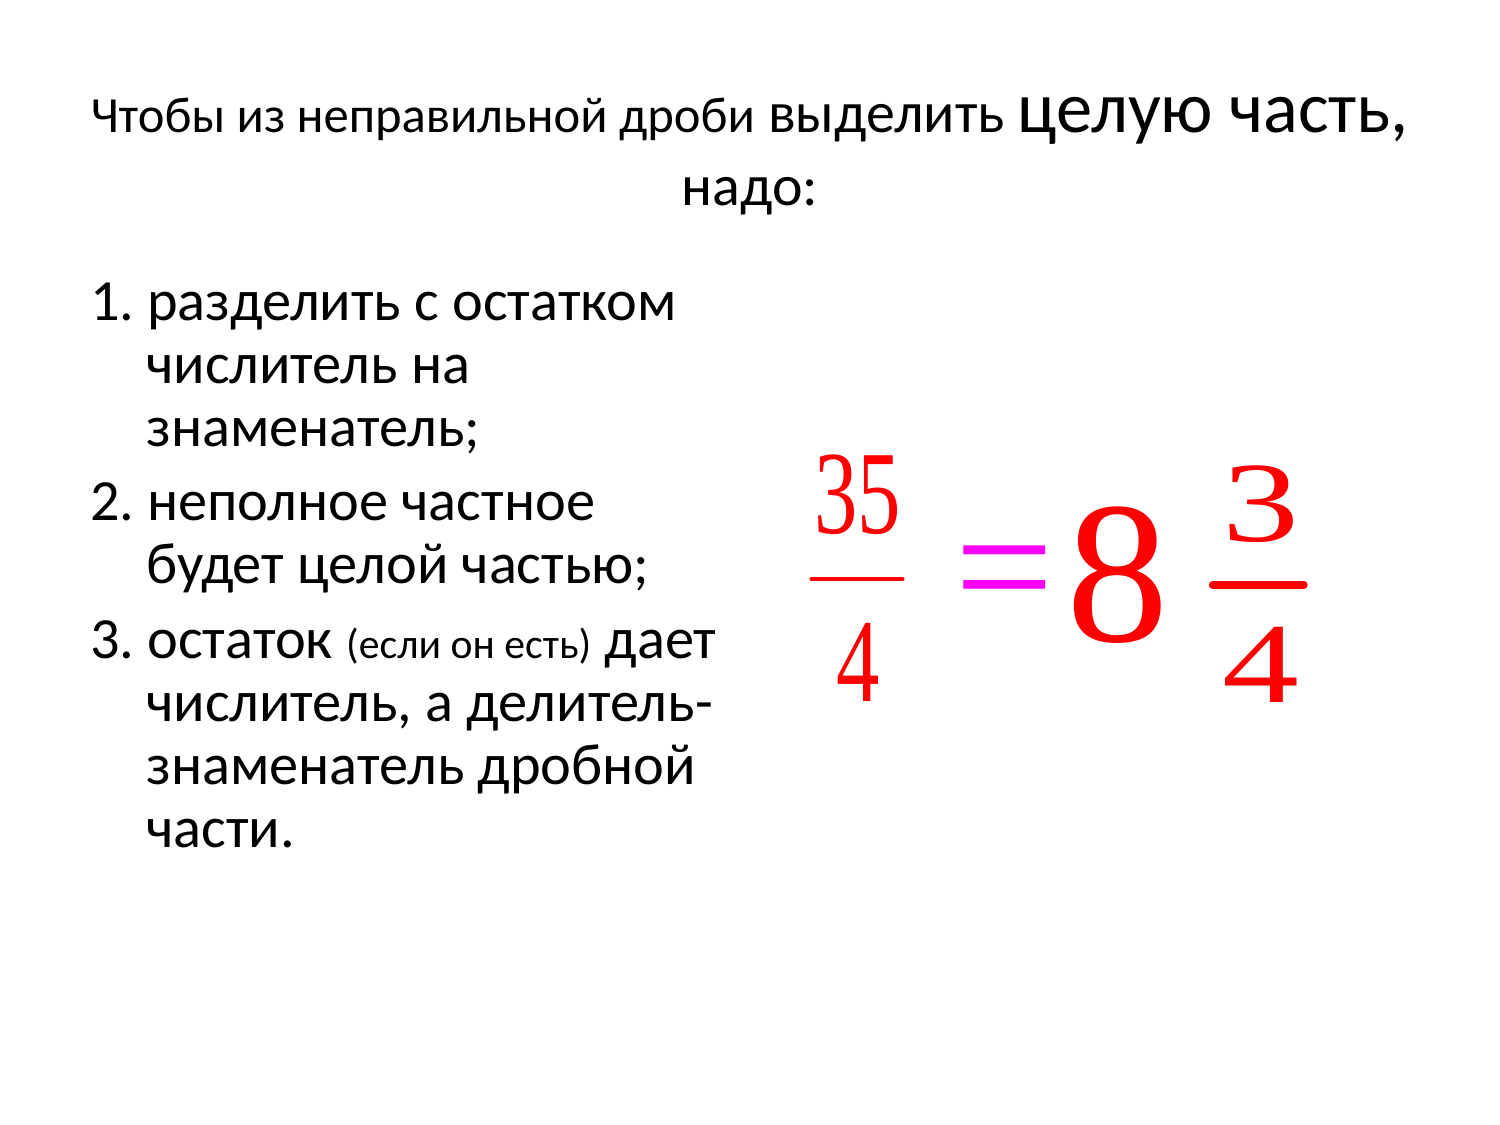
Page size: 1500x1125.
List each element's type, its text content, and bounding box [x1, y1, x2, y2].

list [796, 420, 921, 728]
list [926, 526, 1039, 634]
list 1. разделить с остатком числитель на знаменатель; 2. неполное частное будет целой частью; 3. остаток (если он есть) дает числитель, а делитель- знаменатель дробной части. [75, 262, 738, 1005]
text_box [1186, 432, 1341, 729]
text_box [1045, 455, 1181, 693]
title Чтобы из неправильной дроби выделить целую часть, надо: [75, 45, 1425, 233]
